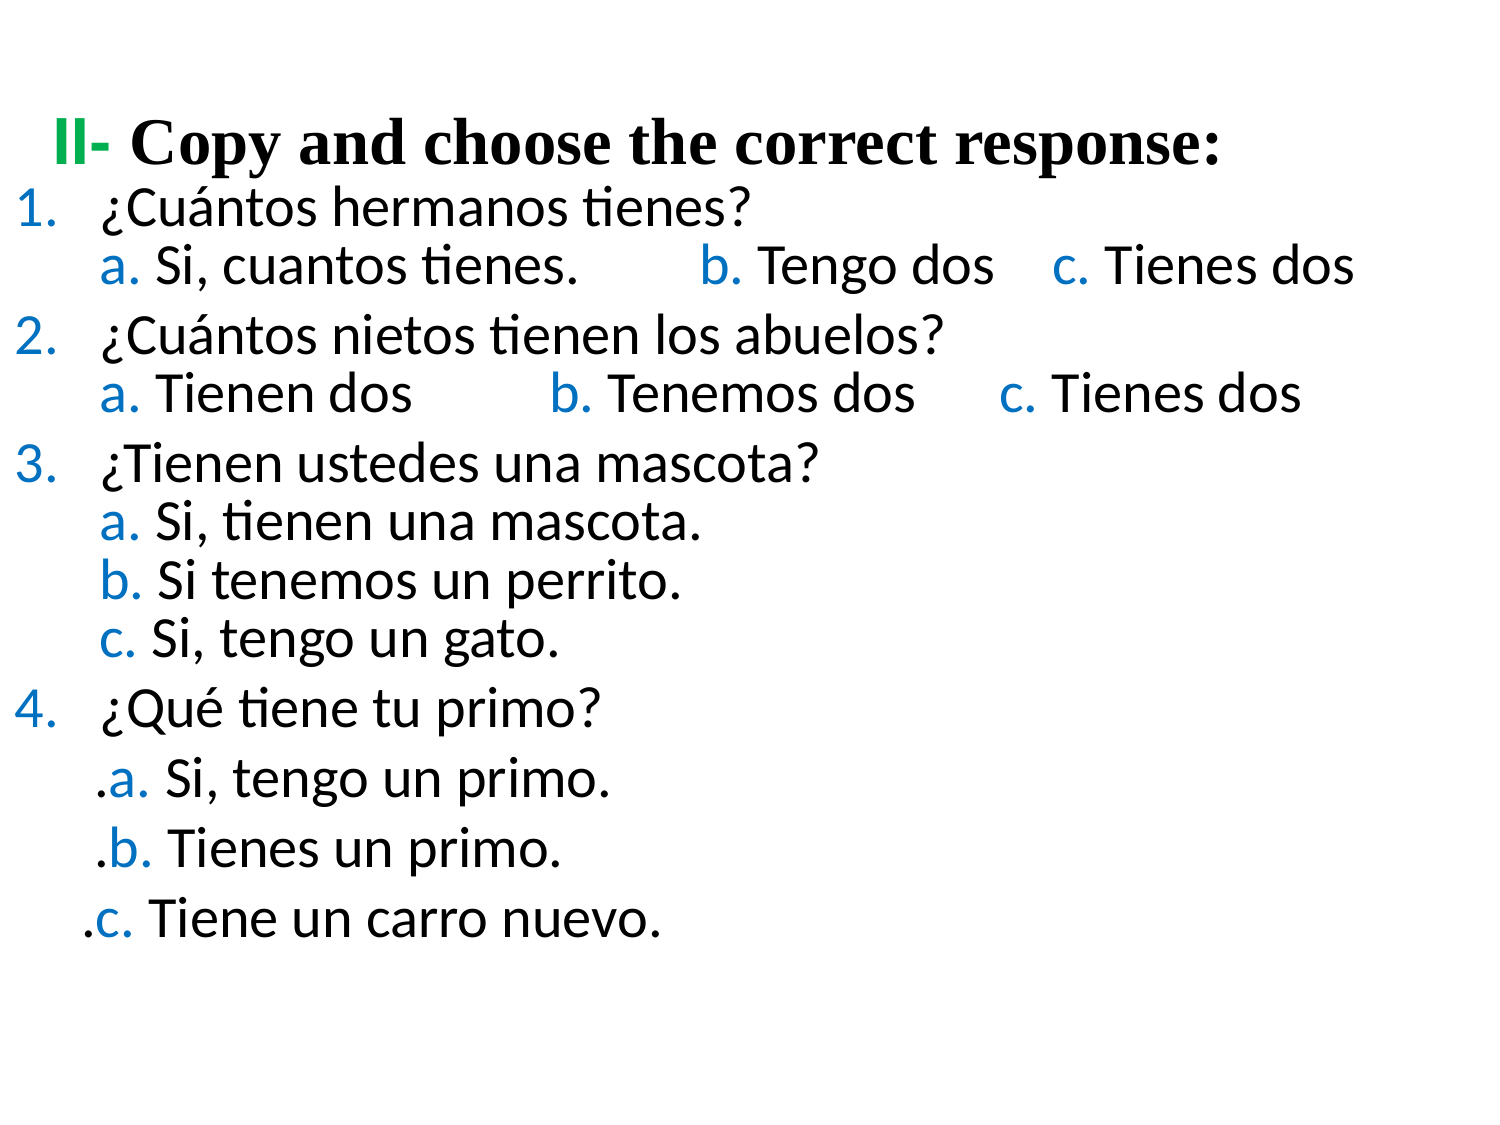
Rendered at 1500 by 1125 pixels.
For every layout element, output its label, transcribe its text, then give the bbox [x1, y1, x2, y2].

text_box II- Copy and choose the correct response: [37, 10, 1500, 186]
text_box ¿Cuántos hermanos tienes? a. Si, cuantos tienes. b. Tengo dos c. Tienes dos ¿Cuántos nietos tienen los abuelos? a. Tienen dos b. Tenemos dos c. Tienes dos ¿Tienen ustedes una mascota? a. Si, tienen una mascota. b. Si tenemos un perrito. c. Si, tengo un gato. ¿Qué tiene tu primo? .a. Si, tengo un primo. .b. Tienes un primo. .c. Tiene un carro nuevo. [0, 174, 1500, 1125]
